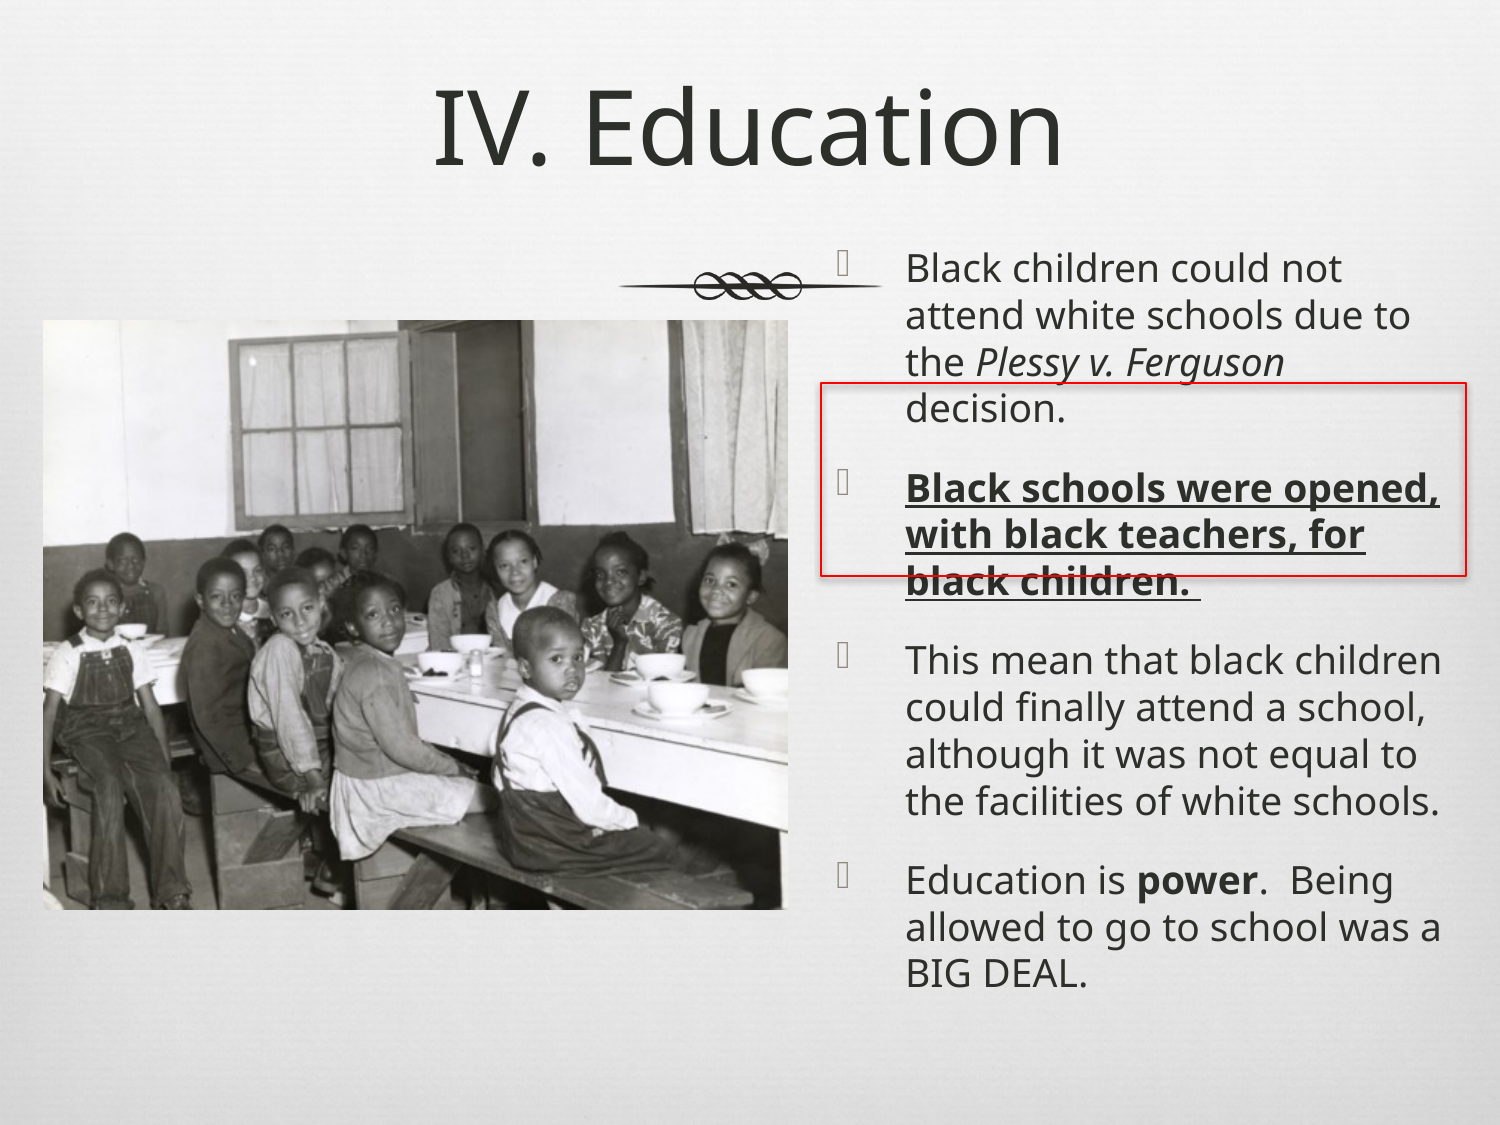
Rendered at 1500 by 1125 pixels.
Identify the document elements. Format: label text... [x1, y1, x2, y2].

text_box [820, 382, 1467, 577]
title IV. Education [112, 11, 1388, 236]
picture [615, 272, 821, 300]
list Black children could not attend white schools due to the Plessy v. Ferguson decision. Black schools were opened, with black teachers, for black children. This mean that black children could finally attend a school, although it was not equal to the facilities of white schools. Education is power. Being allowed to go to school was a BIG DEAL. [821, 585, 1467, 1045]
list Black children could not attend white schools due to the Plessy v. Ferguson decision. Black schools were opened, with black teachers, for black children. This mean that black children could finally attend a school, although it was not equal to the facilities of white schools. Education is power. Being allowed to go to school was a BIG DEAL. [821, 236, 1467, 381]
picture [42, 320, 788, 911]
